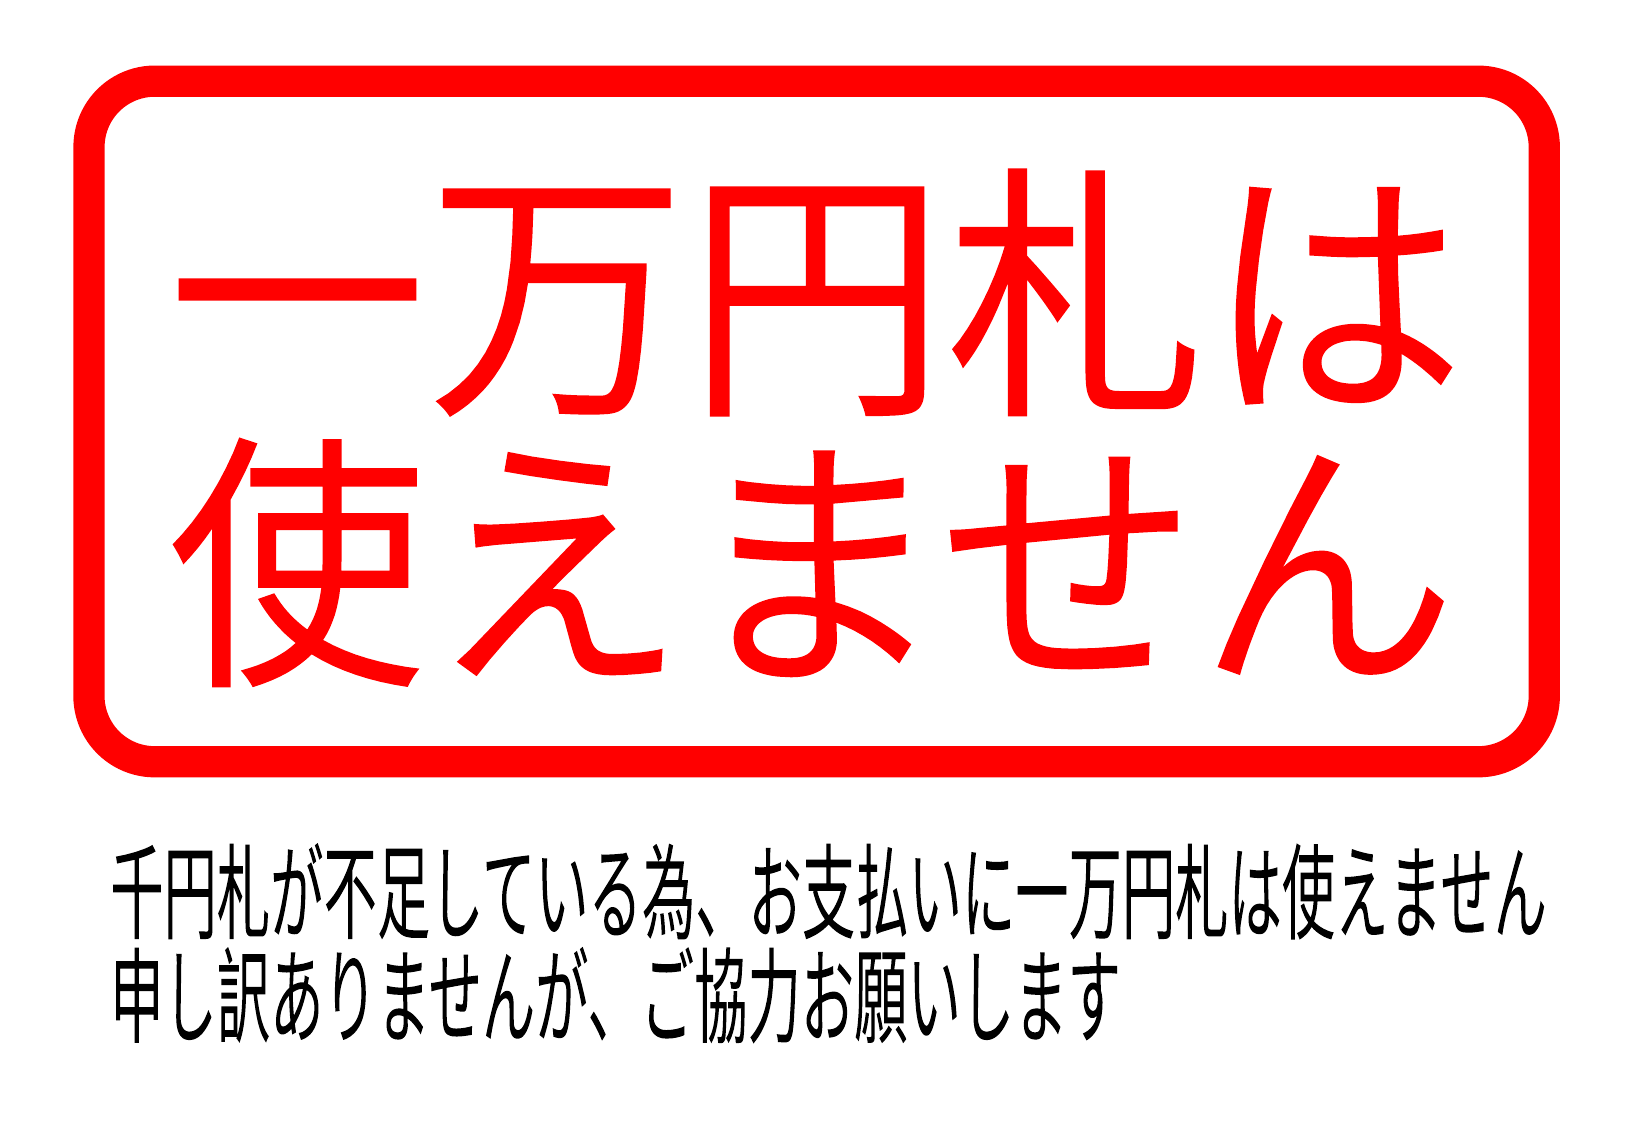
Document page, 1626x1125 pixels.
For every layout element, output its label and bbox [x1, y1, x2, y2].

text_box [86, 79, 1547, 764]
